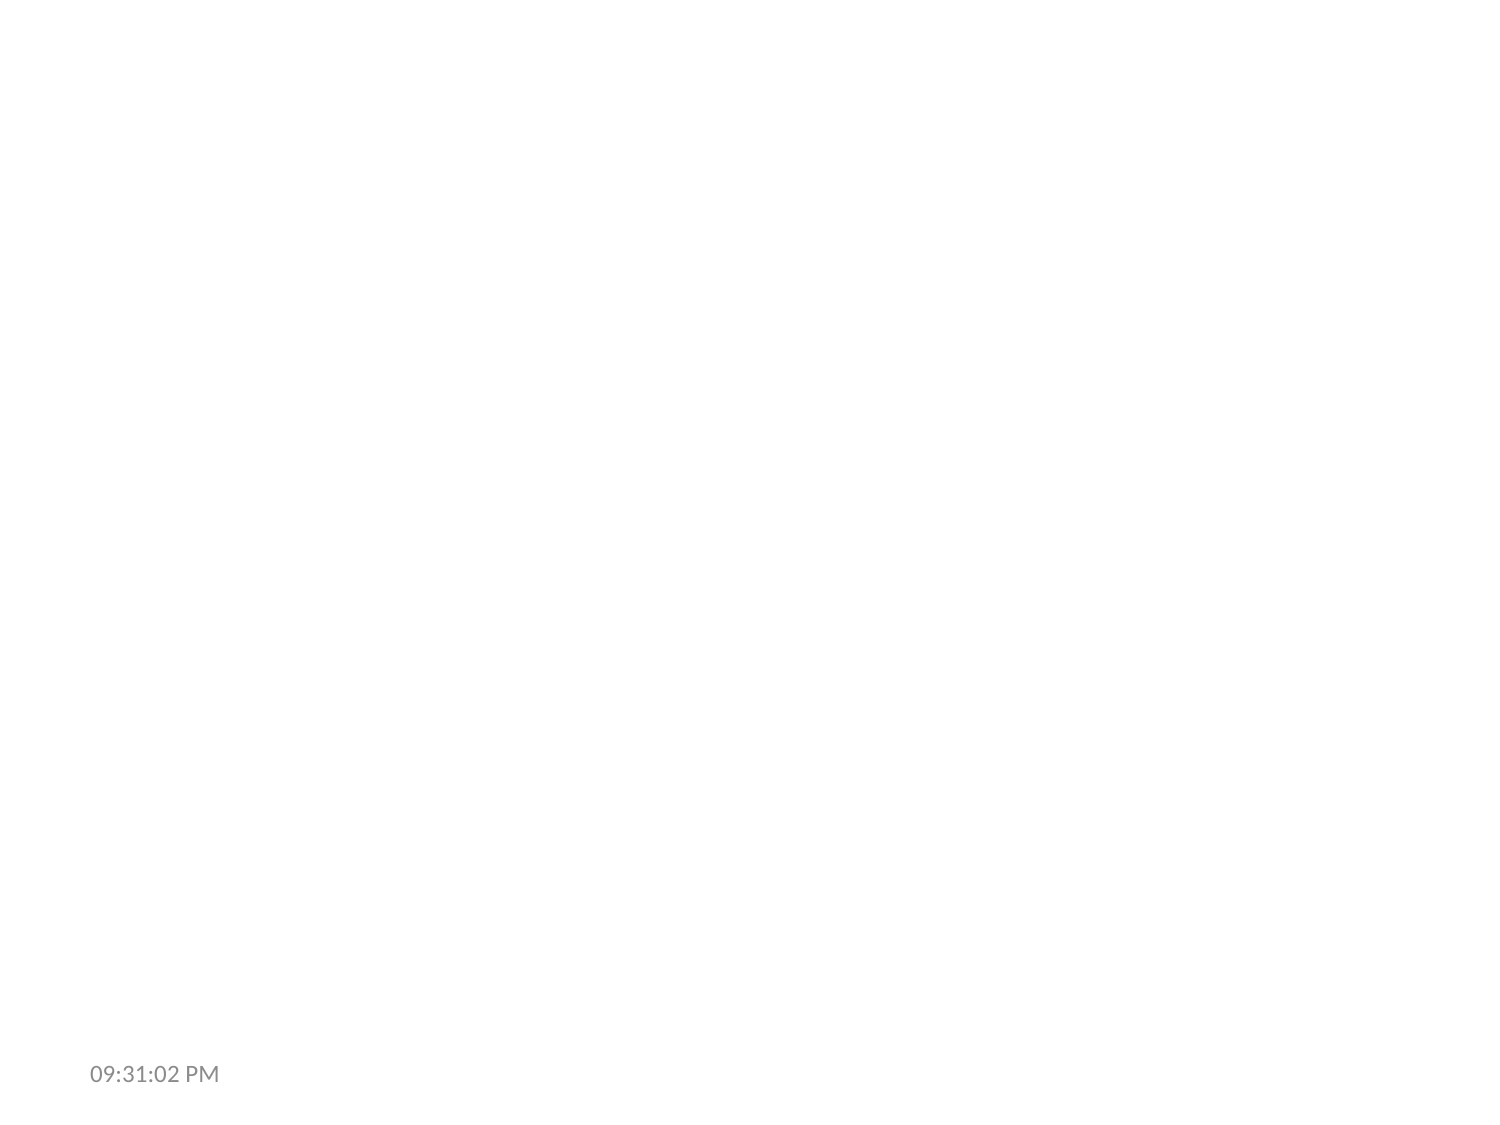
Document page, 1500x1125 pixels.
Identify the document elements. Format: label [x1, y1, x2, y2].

slide_number [75, 1042, 425, 1103]
